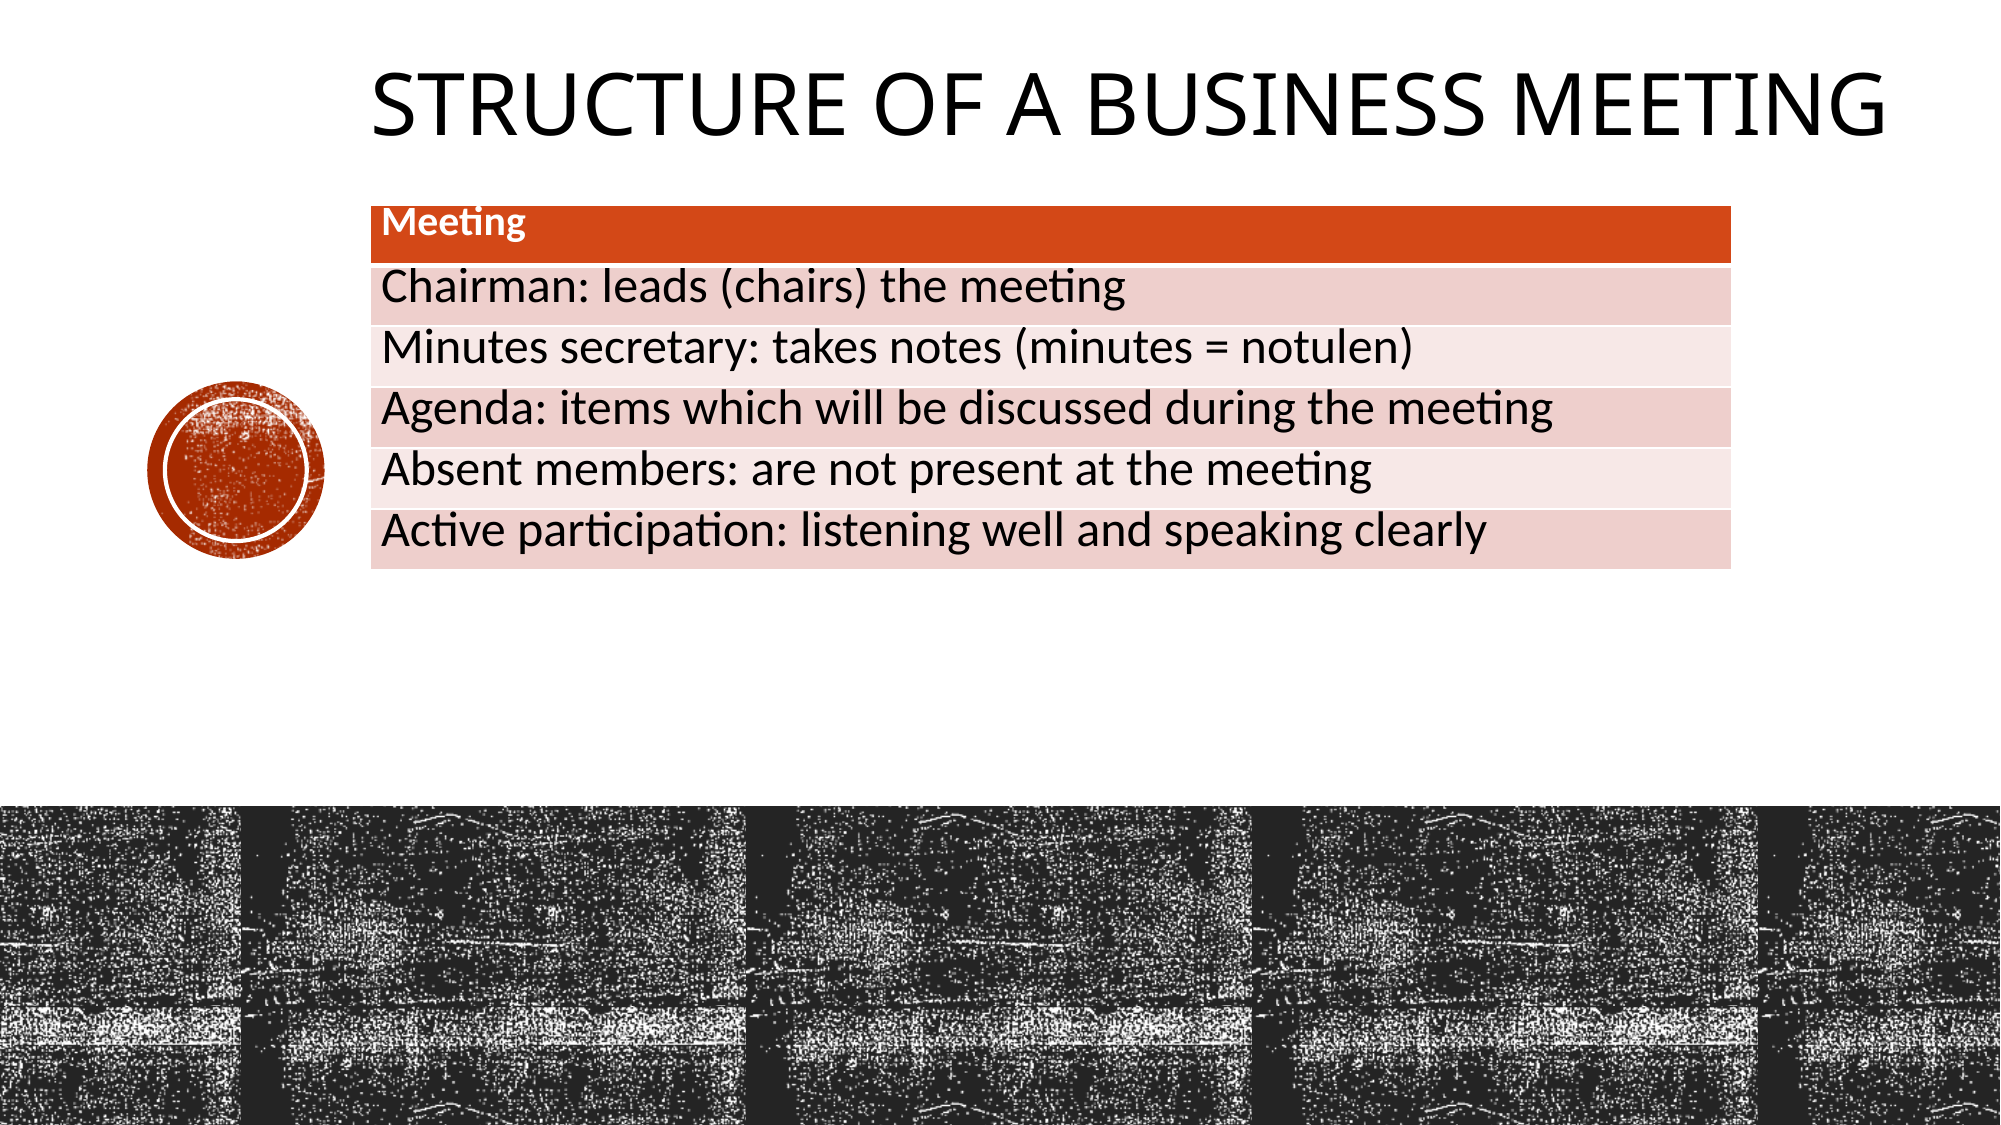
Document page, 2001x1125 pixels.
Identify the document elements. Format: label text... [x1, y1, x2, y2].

table_cell Chairman: leads (chairs) the meeting [371, 268, 1731, 325]
table_header Meeting [371, 206, 1731, 263]
table_cell Agenda: items which will be discussed during the meeting [371, 388, 1731, 447]
list [355, 204, 1841, 733]
table_cell Active participation: listening well and speaking clearly [371, 510, 1731, 569]
title Structure of a business meeting [355, 56, 1927, 166]
table_cell Absent members: are not present at the meeting [371, 449, 1731, 508]
table_cell Minutes secretary: takes notes (minutes = notulen) [371, 327, 1731, 386]
